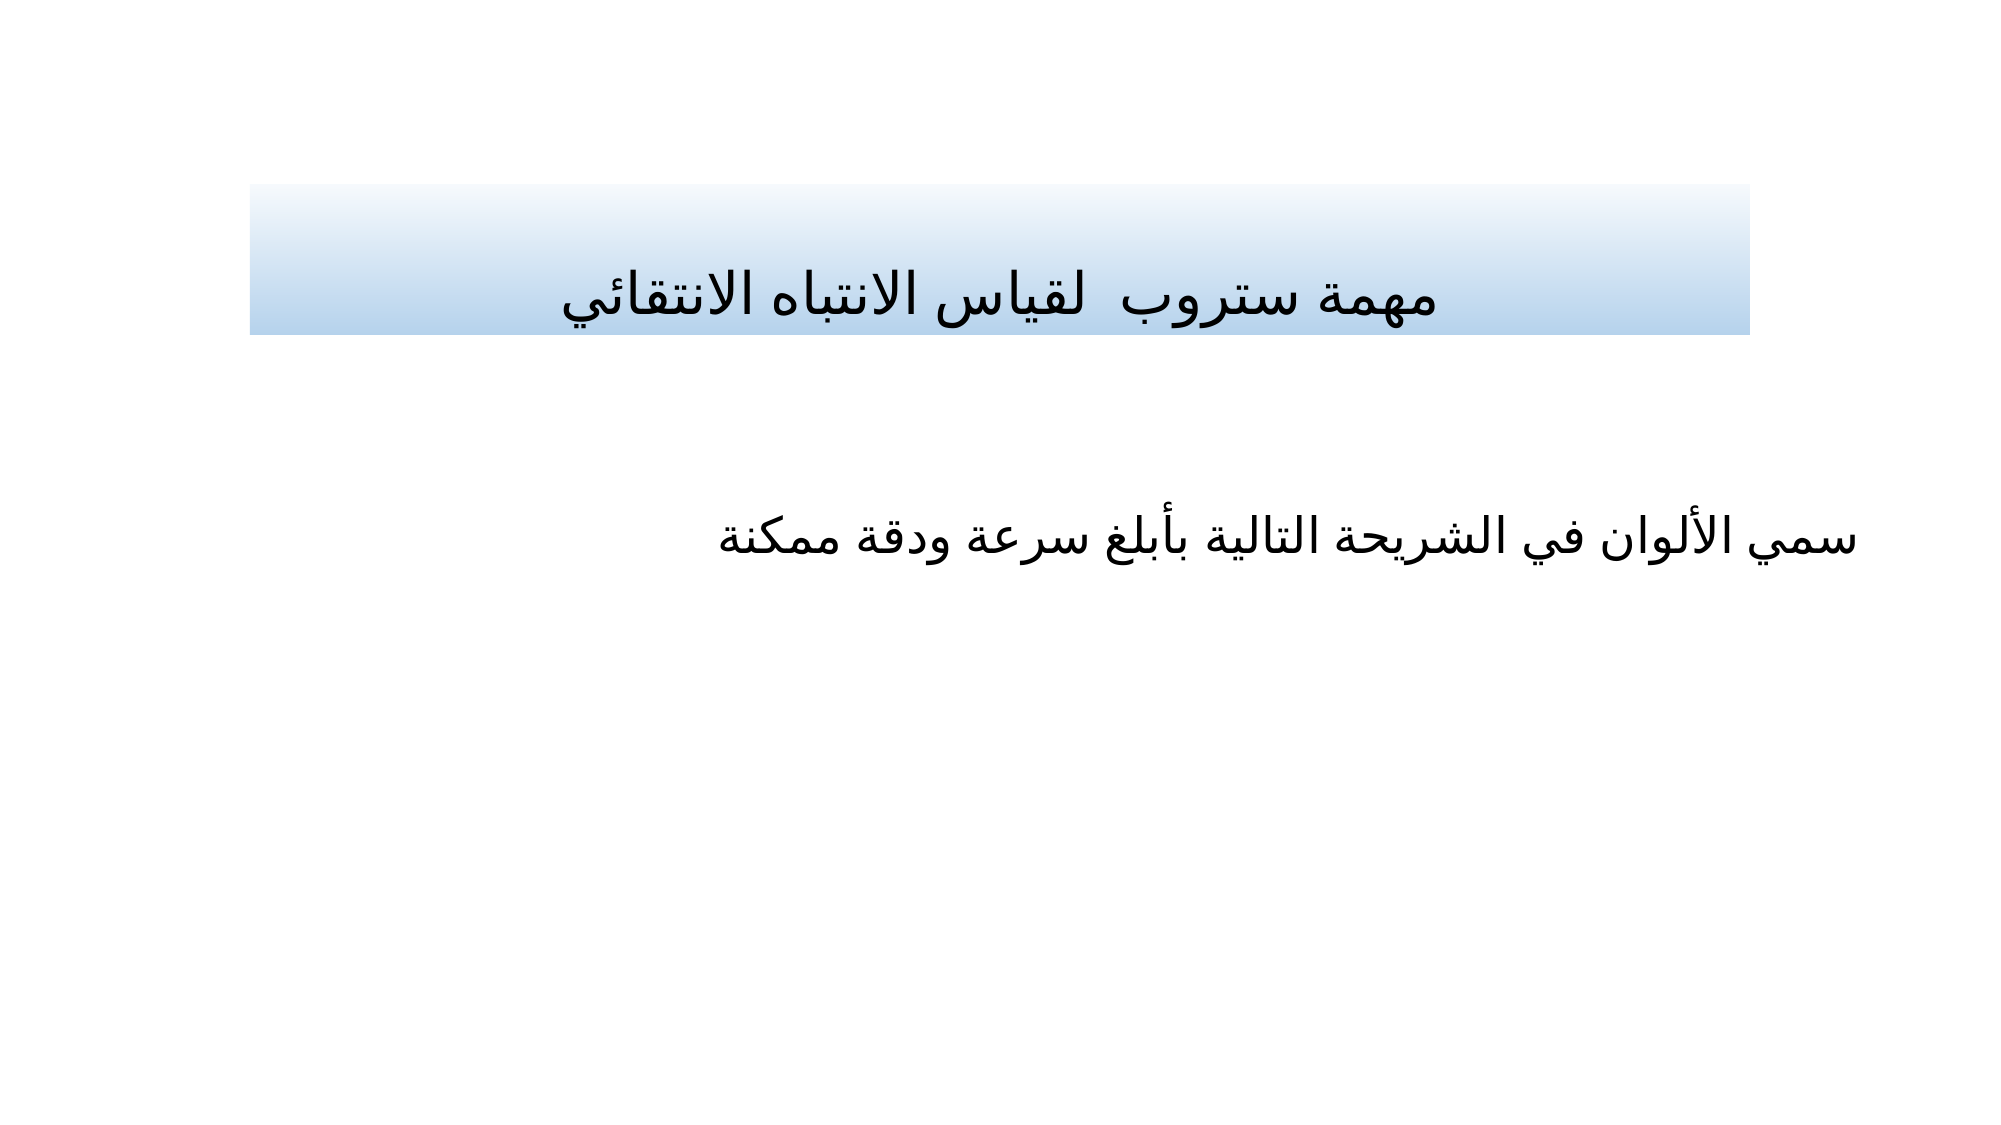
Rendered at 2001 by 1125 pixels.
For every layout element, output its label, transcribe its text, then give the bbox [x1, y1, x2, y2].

title مهمة ستروب لقياس الانتباه الانتقائي [249, 184, 1750, 335]
subtitle سمي الألوان في الشريحة التالية بأبلغ سرعة ودقة ممكنة [117, 422, 1875, 1076]
